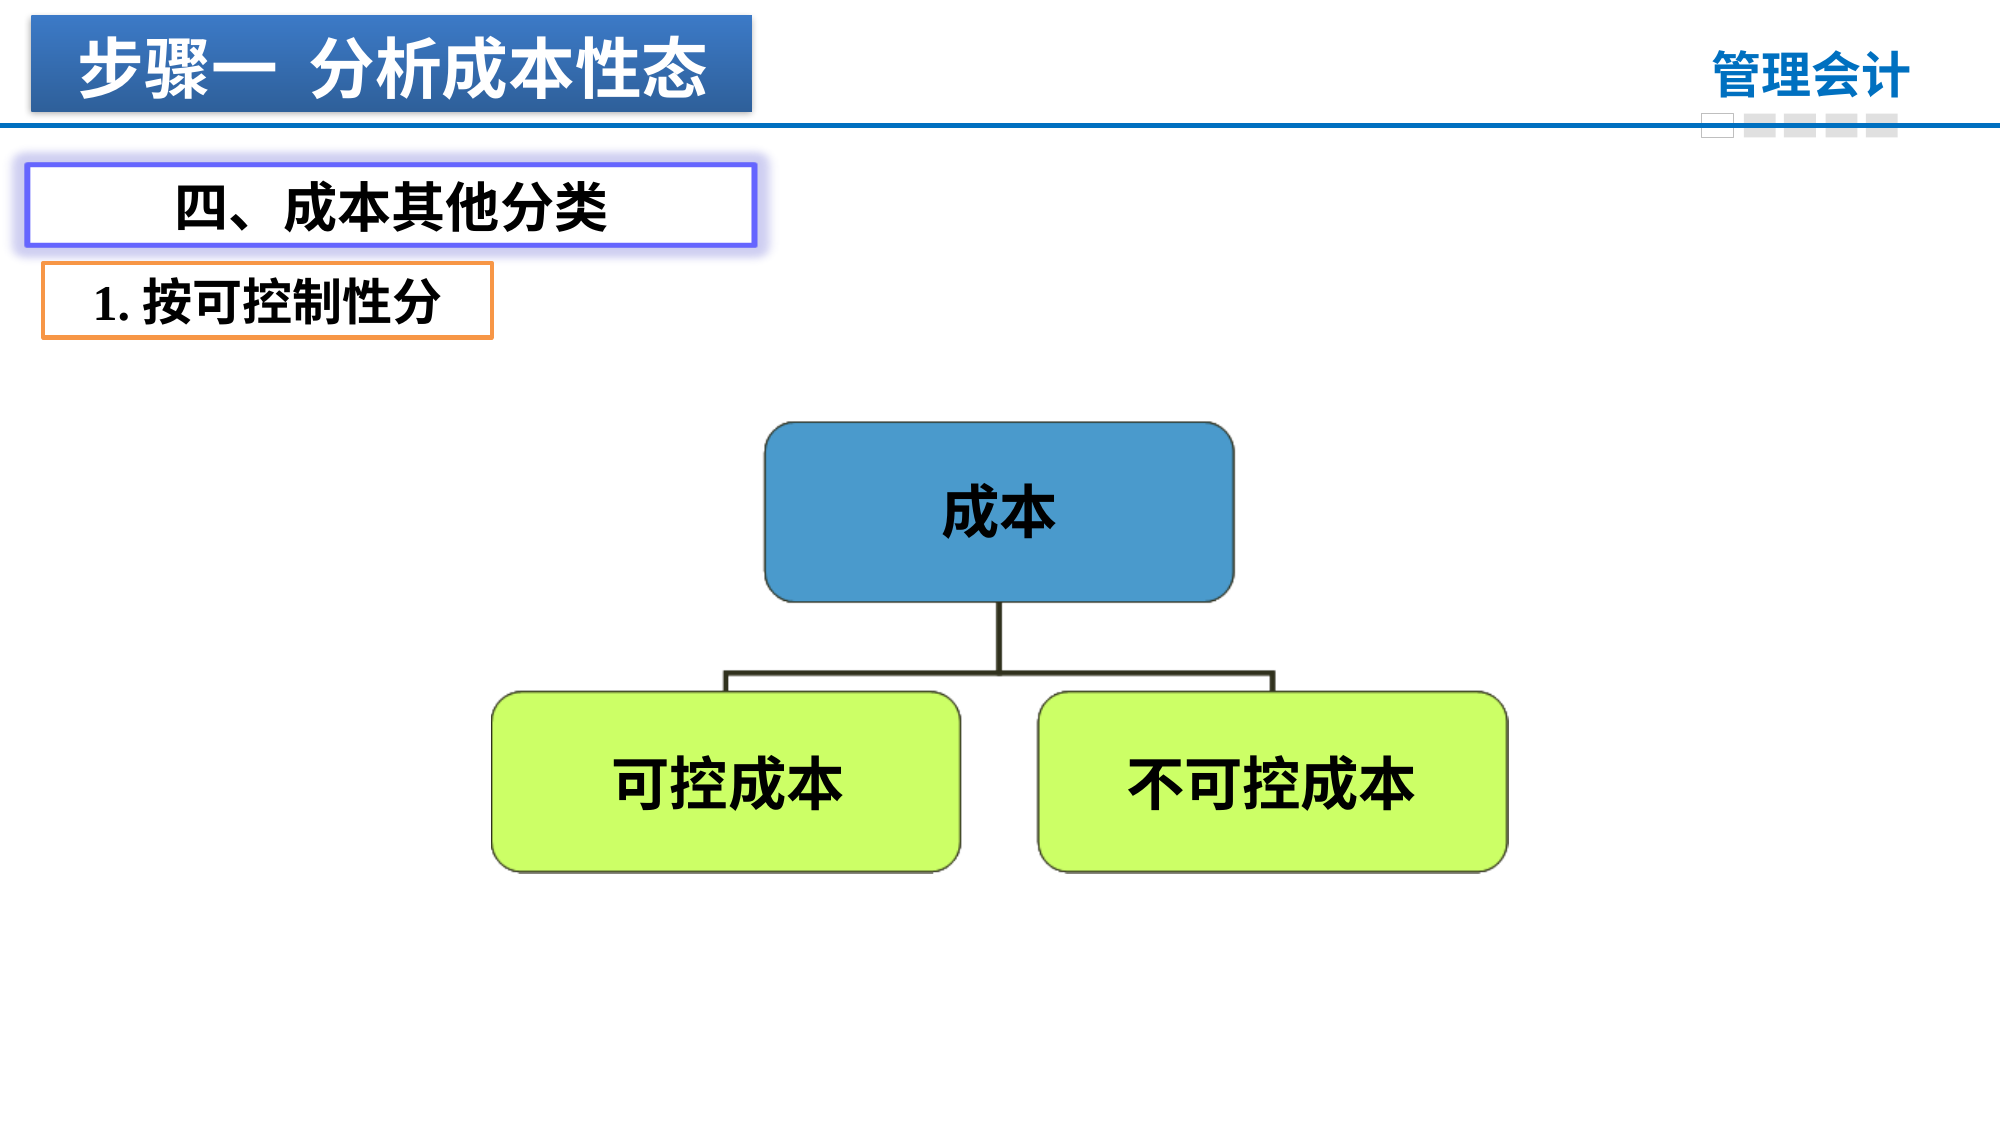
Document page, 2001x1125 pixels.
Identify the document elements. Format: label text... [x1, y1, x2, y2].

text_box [31, 14, 753, 117]
picture [491, 420, 1510, 875]
text_box 1.按可控制性分 [41, 282, 494, 340]
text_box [0, 136, 788, 273]
